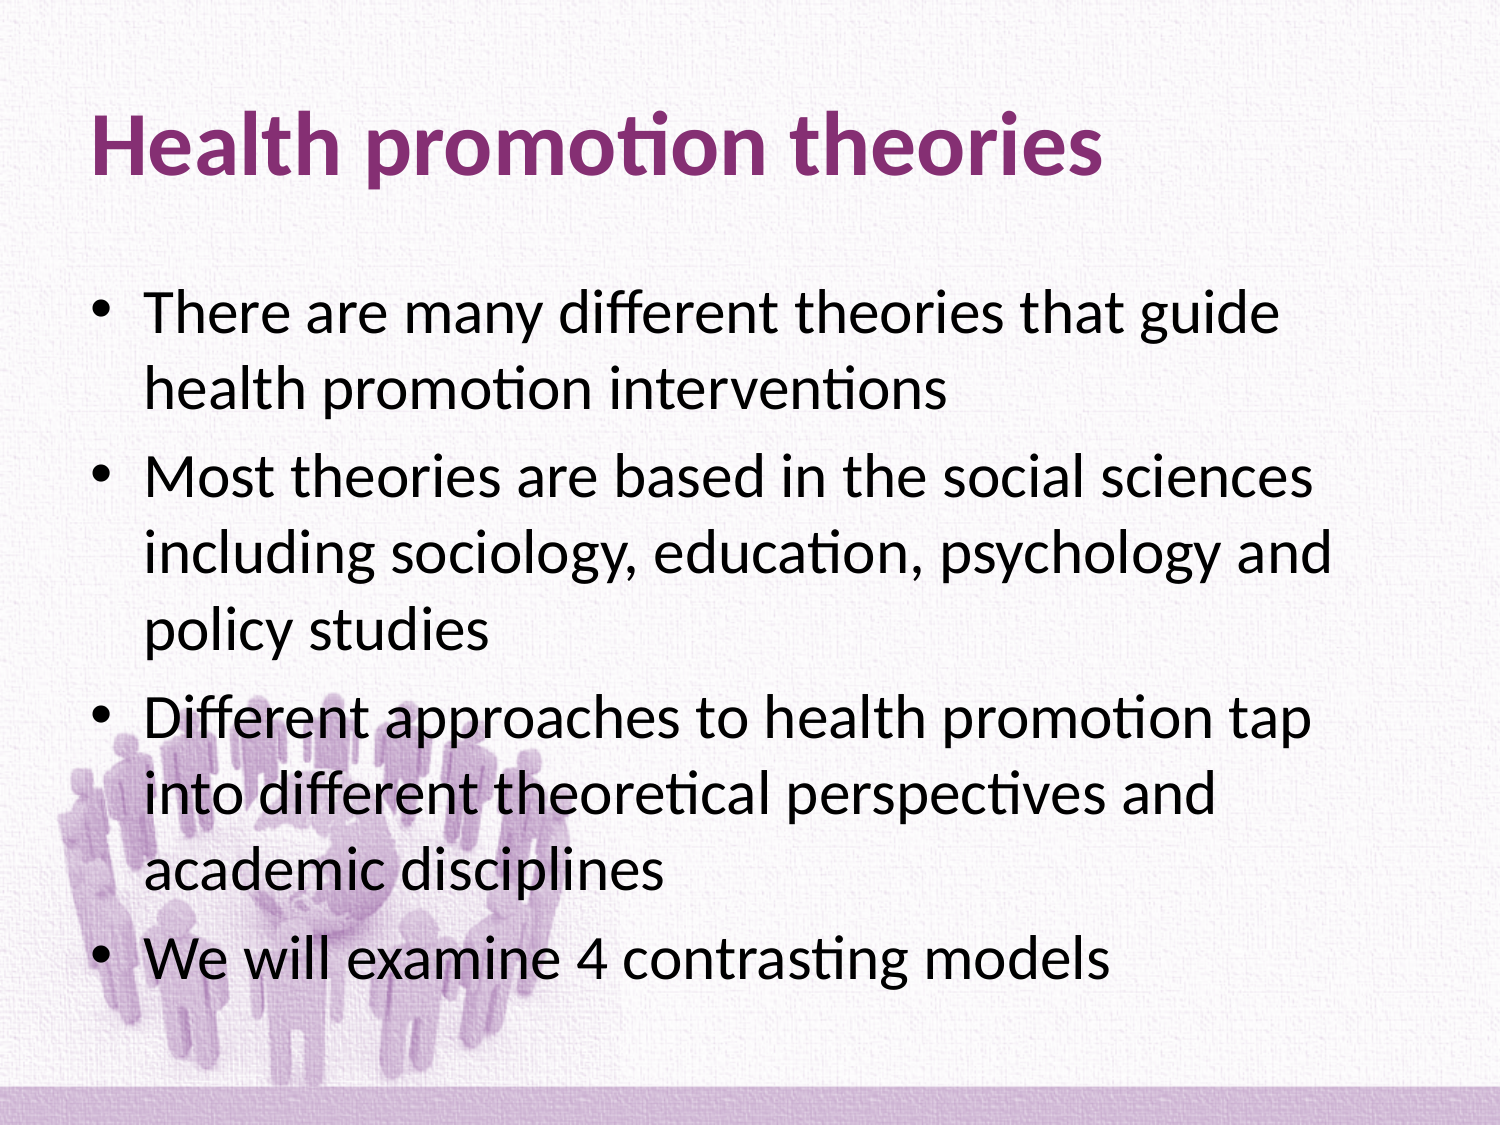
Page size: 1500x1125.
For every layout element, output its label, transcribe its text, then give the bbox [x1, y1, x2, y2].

title Health promotion theories [75, 45, 1425, 233]
list There are many different theories that guide health promotion interventions Most theories are based in the social sciences including sociology, education, psychology and policy studies Different approaches to health promotion tap into different theoretical perspectives and academic disciplines We will examine 4 contrasting models [75, 262, 1425, 1005]
